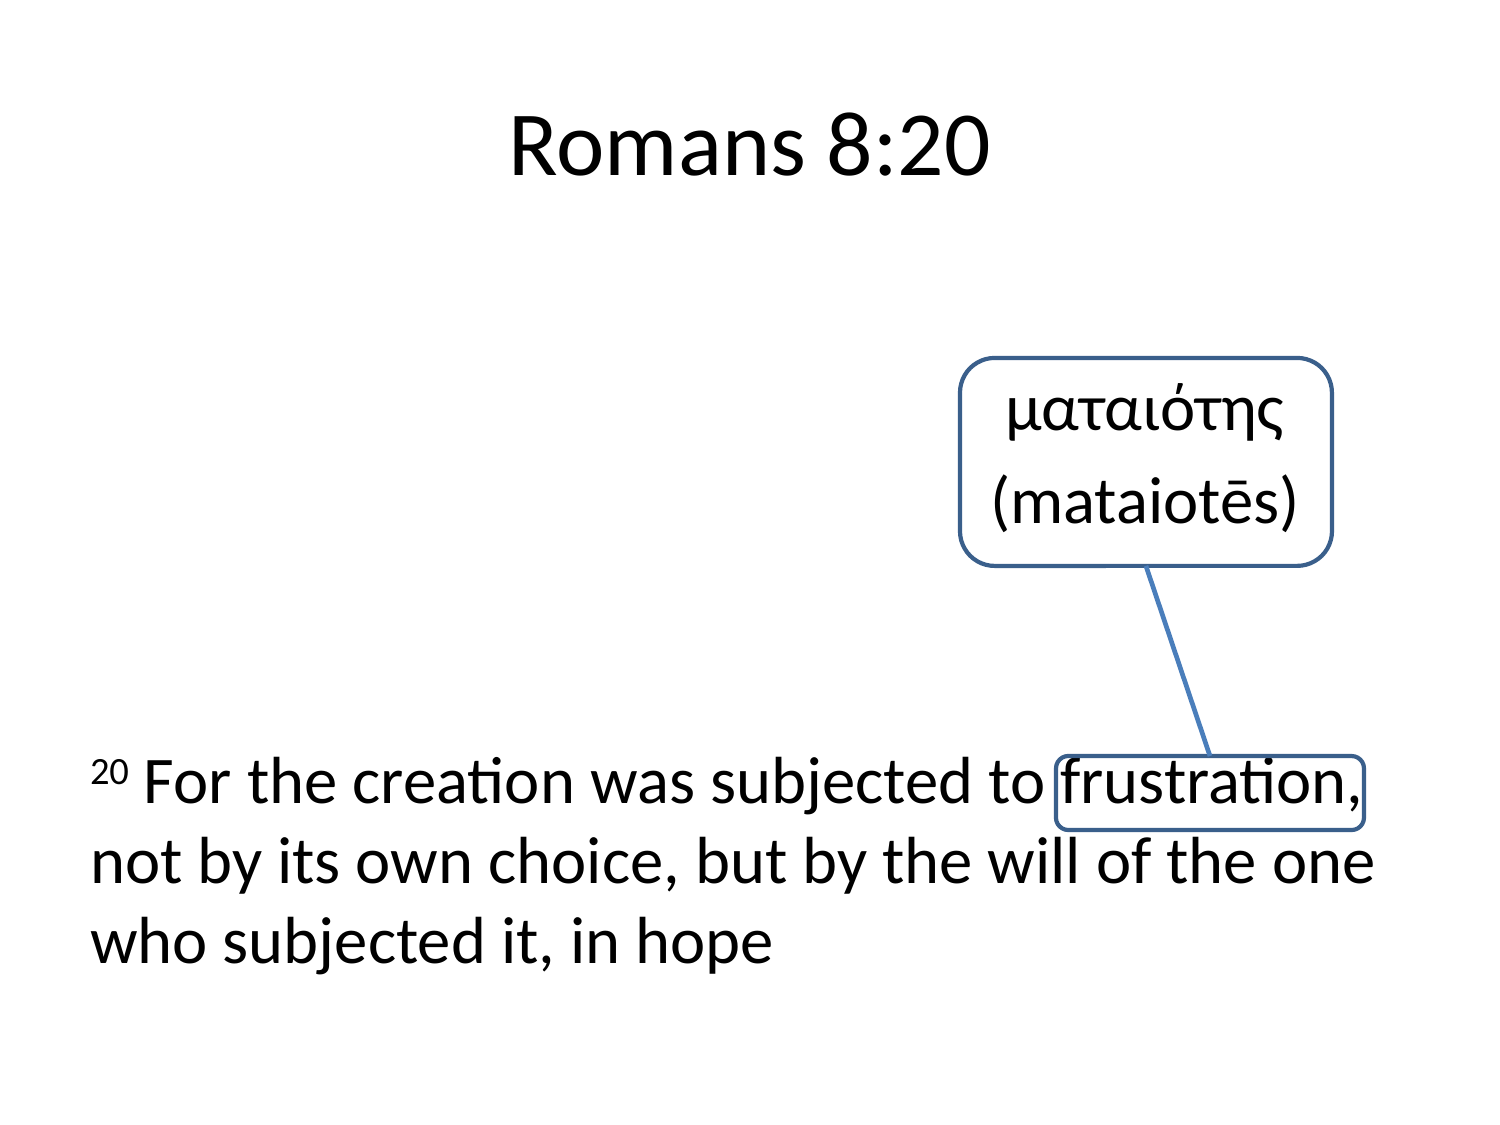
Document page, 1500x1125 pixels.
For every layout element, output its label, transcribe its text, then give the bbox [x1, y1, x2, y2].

title Romans 8:20 [75, 45, 1425, 233]
text_box [957, 355, 1335, 569]
list ματαιότης (mataiotēs) 20 For the creation was subjected to frustration, not by its own choice, but by the will of the one who subjected it, in hope [75, 262, 1425, 1005]
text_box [1145, 565, 1211, 757]
text_box [1053, 753, 1367, 833]
